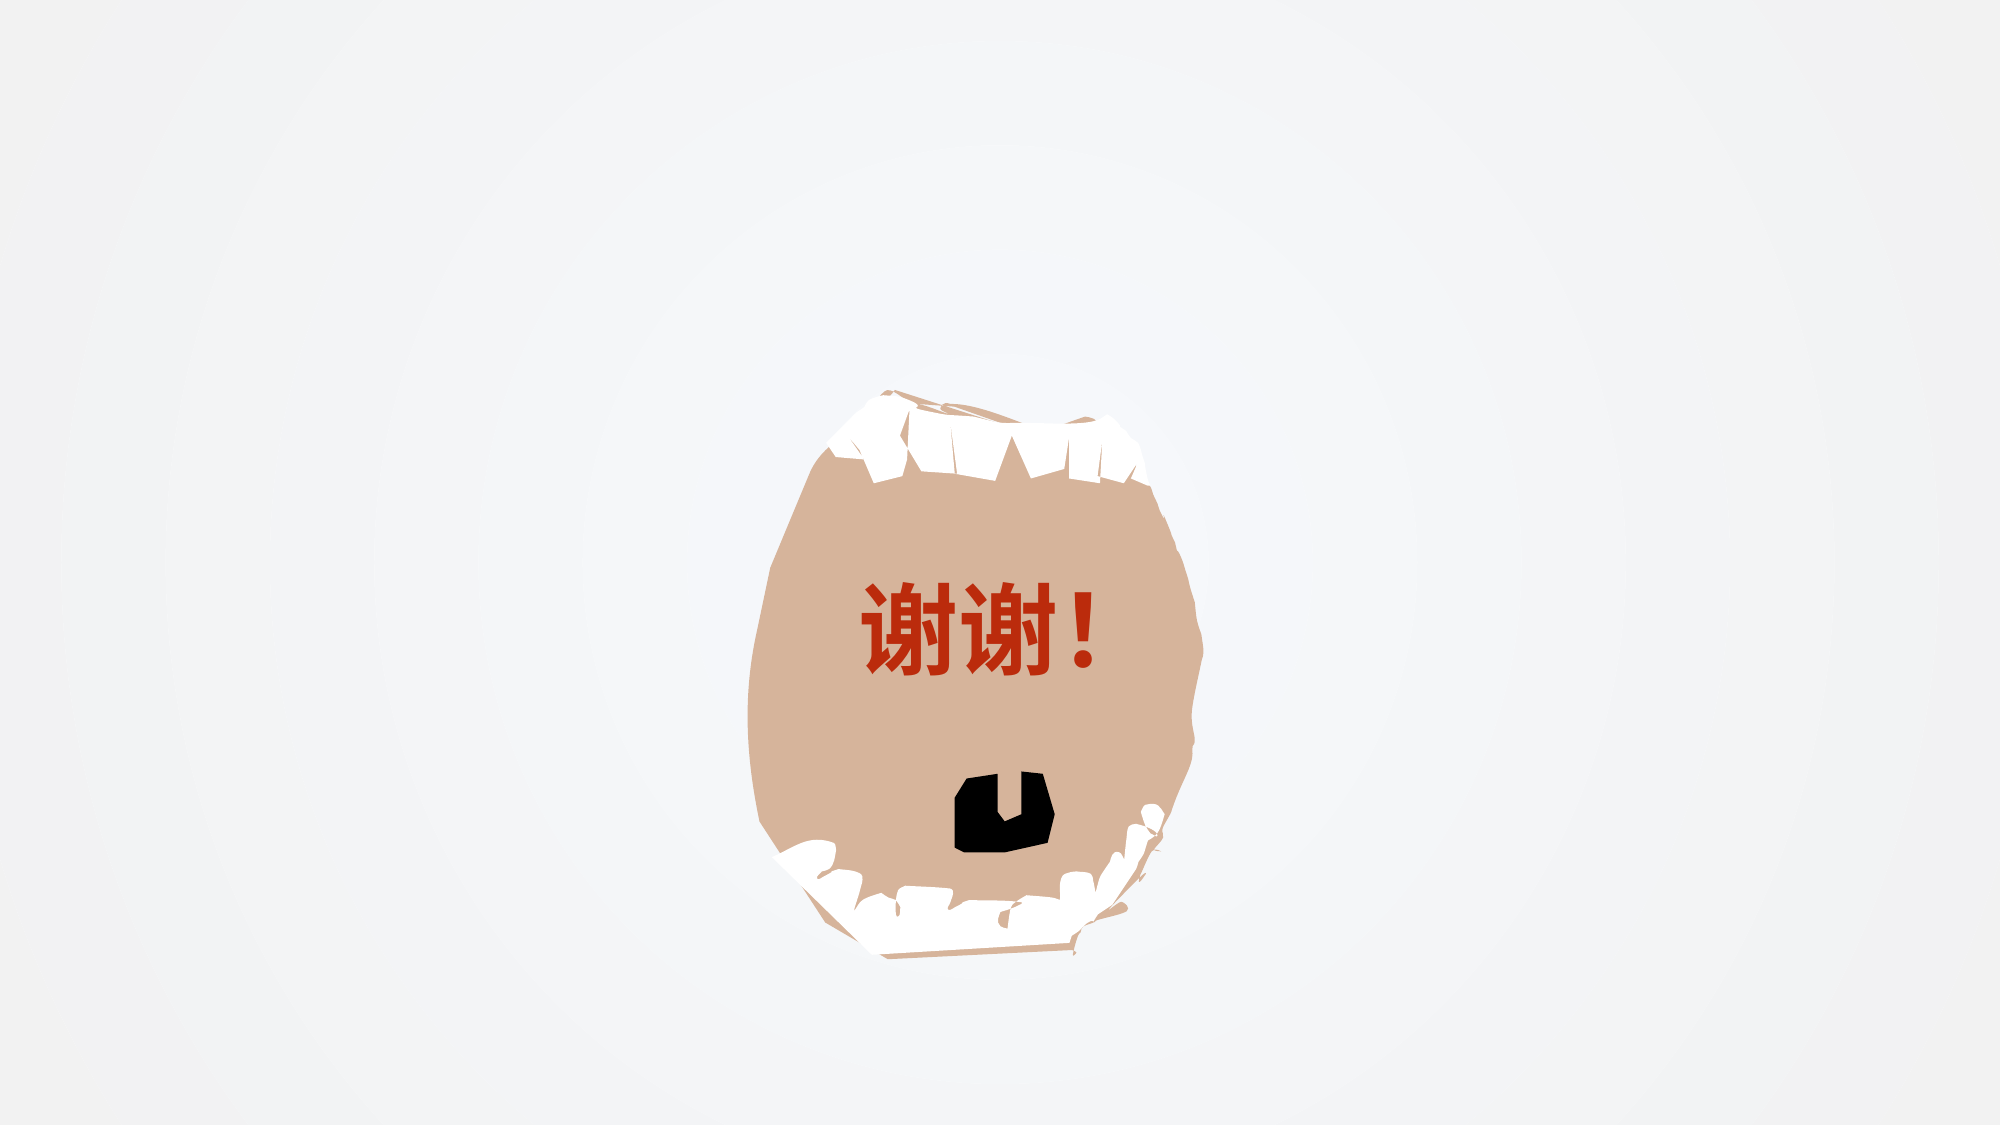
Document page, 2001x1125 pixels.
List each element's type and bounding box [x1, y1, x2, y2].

text_box [719, 339, 1266, 964]
